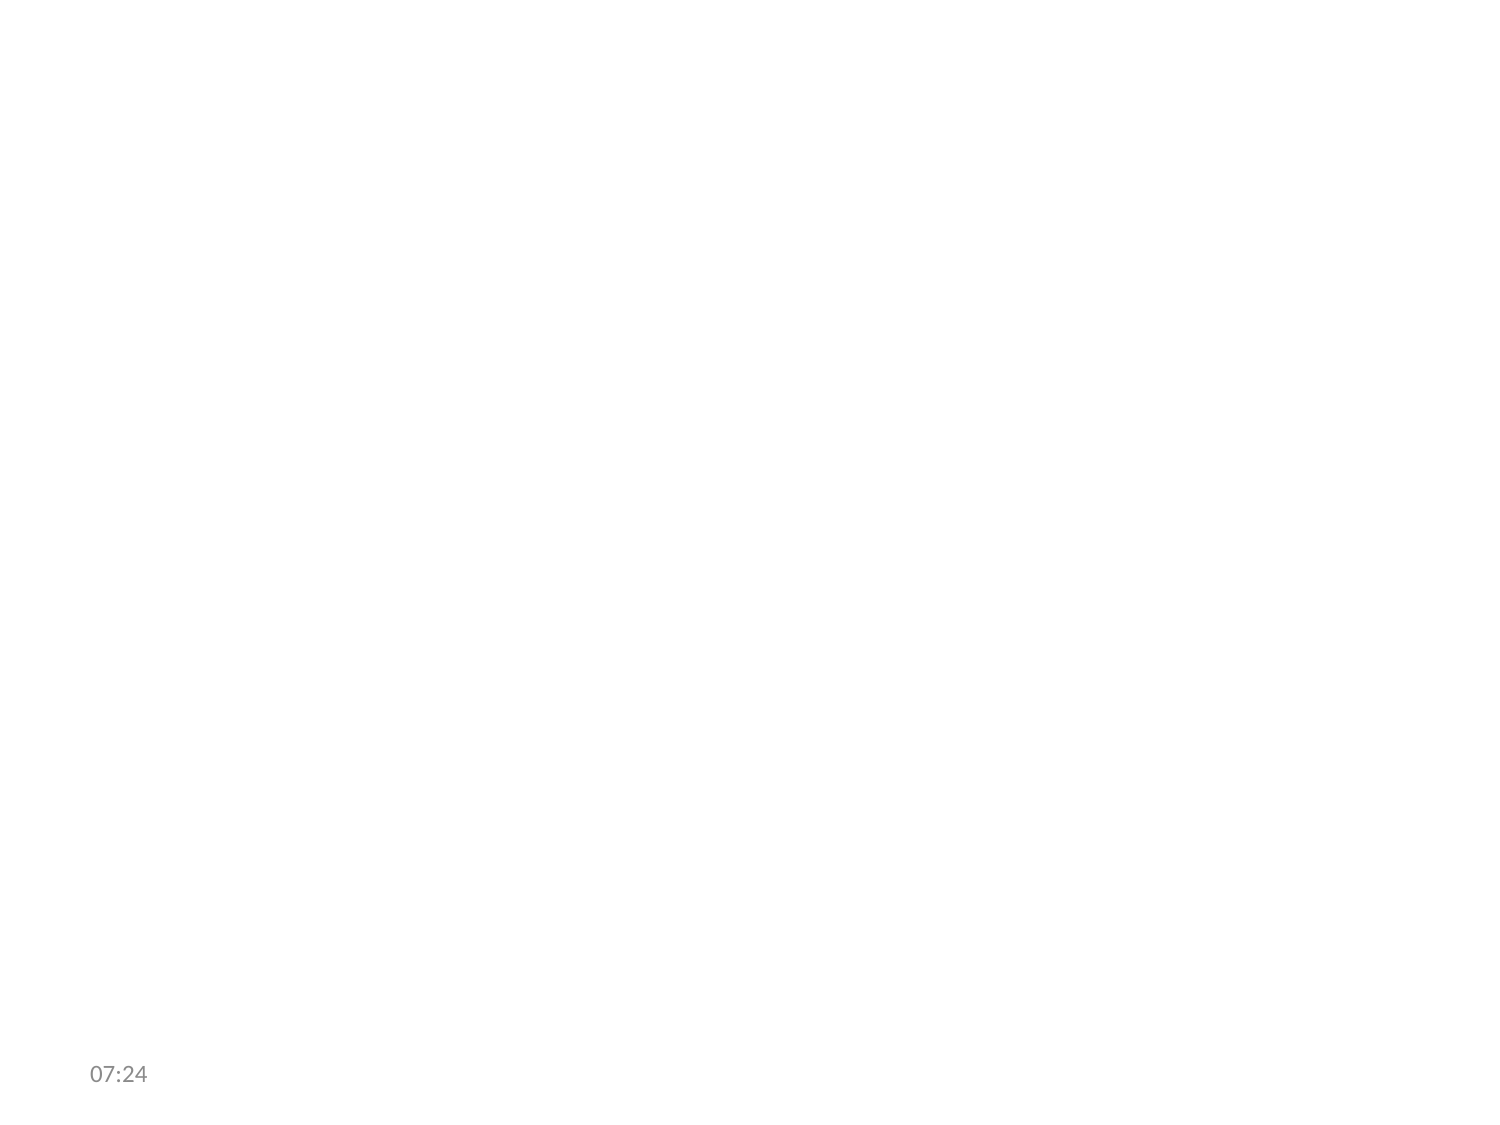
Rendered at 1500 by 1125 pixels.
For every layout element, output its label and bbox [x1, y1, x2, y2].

slide_number [75, 1042, 425, 1103]
